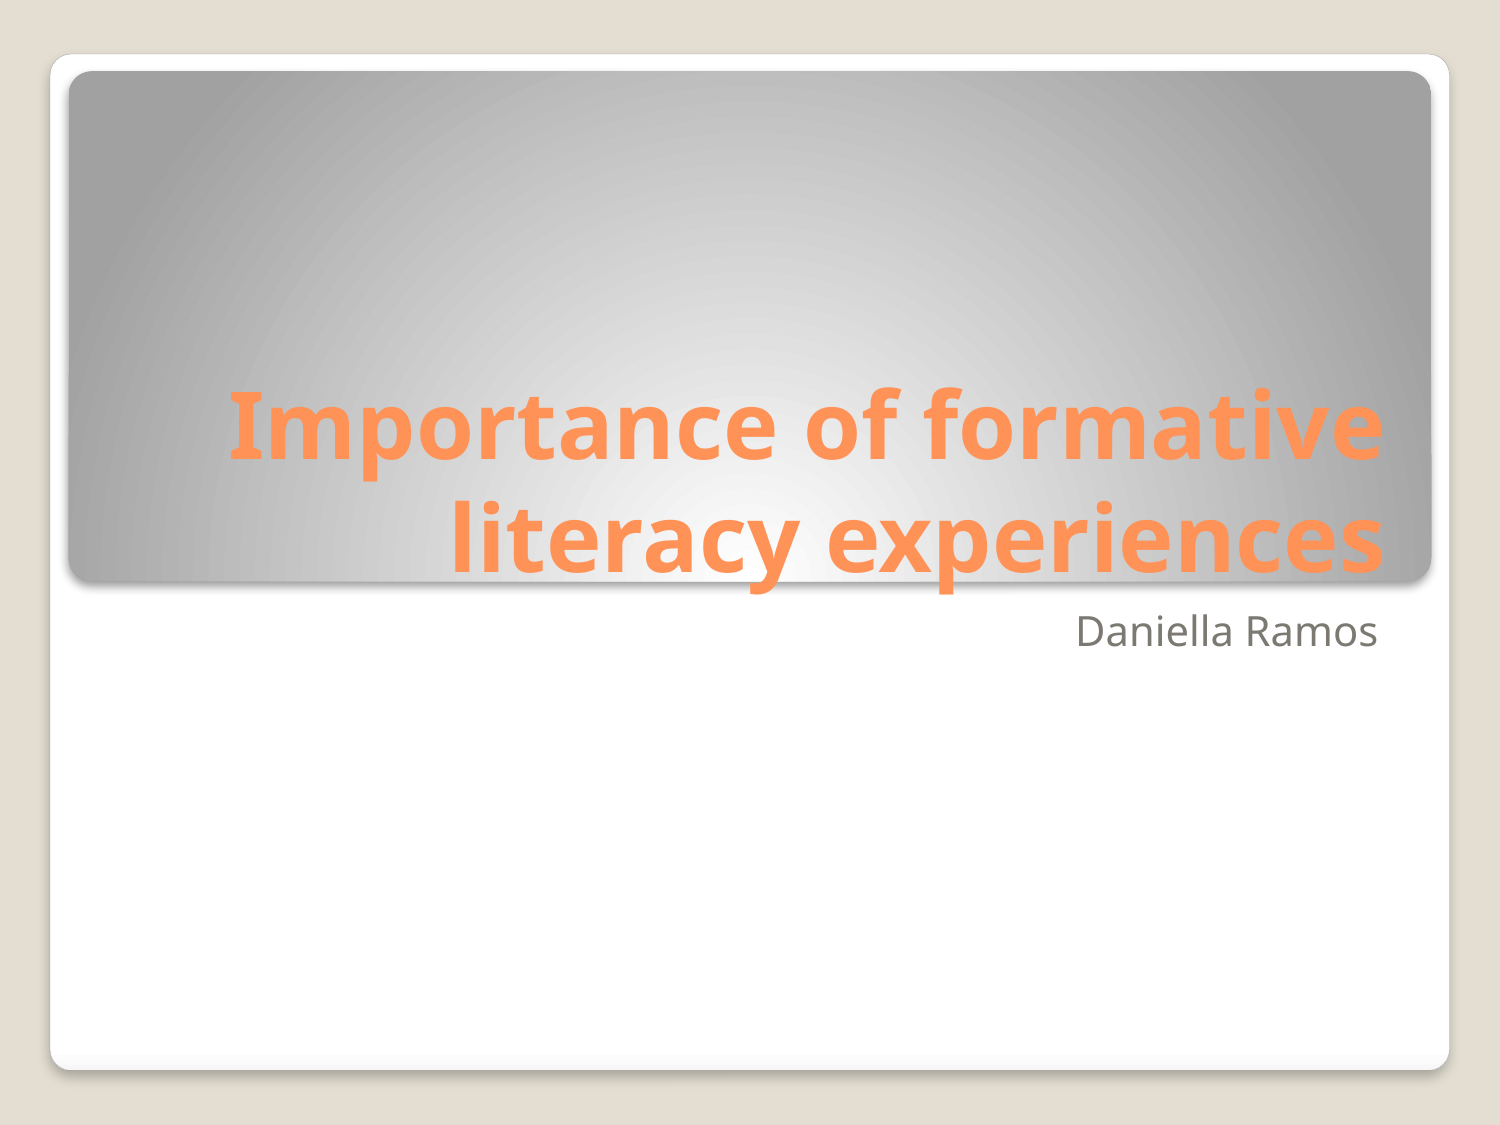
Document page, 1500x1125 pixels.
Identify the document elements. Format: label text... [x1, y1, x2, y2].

subtitle Daniella Ramos [118, 604, 1394, 755]
title Importance of formative literacy experiences [118, 298, 1394, 599]
